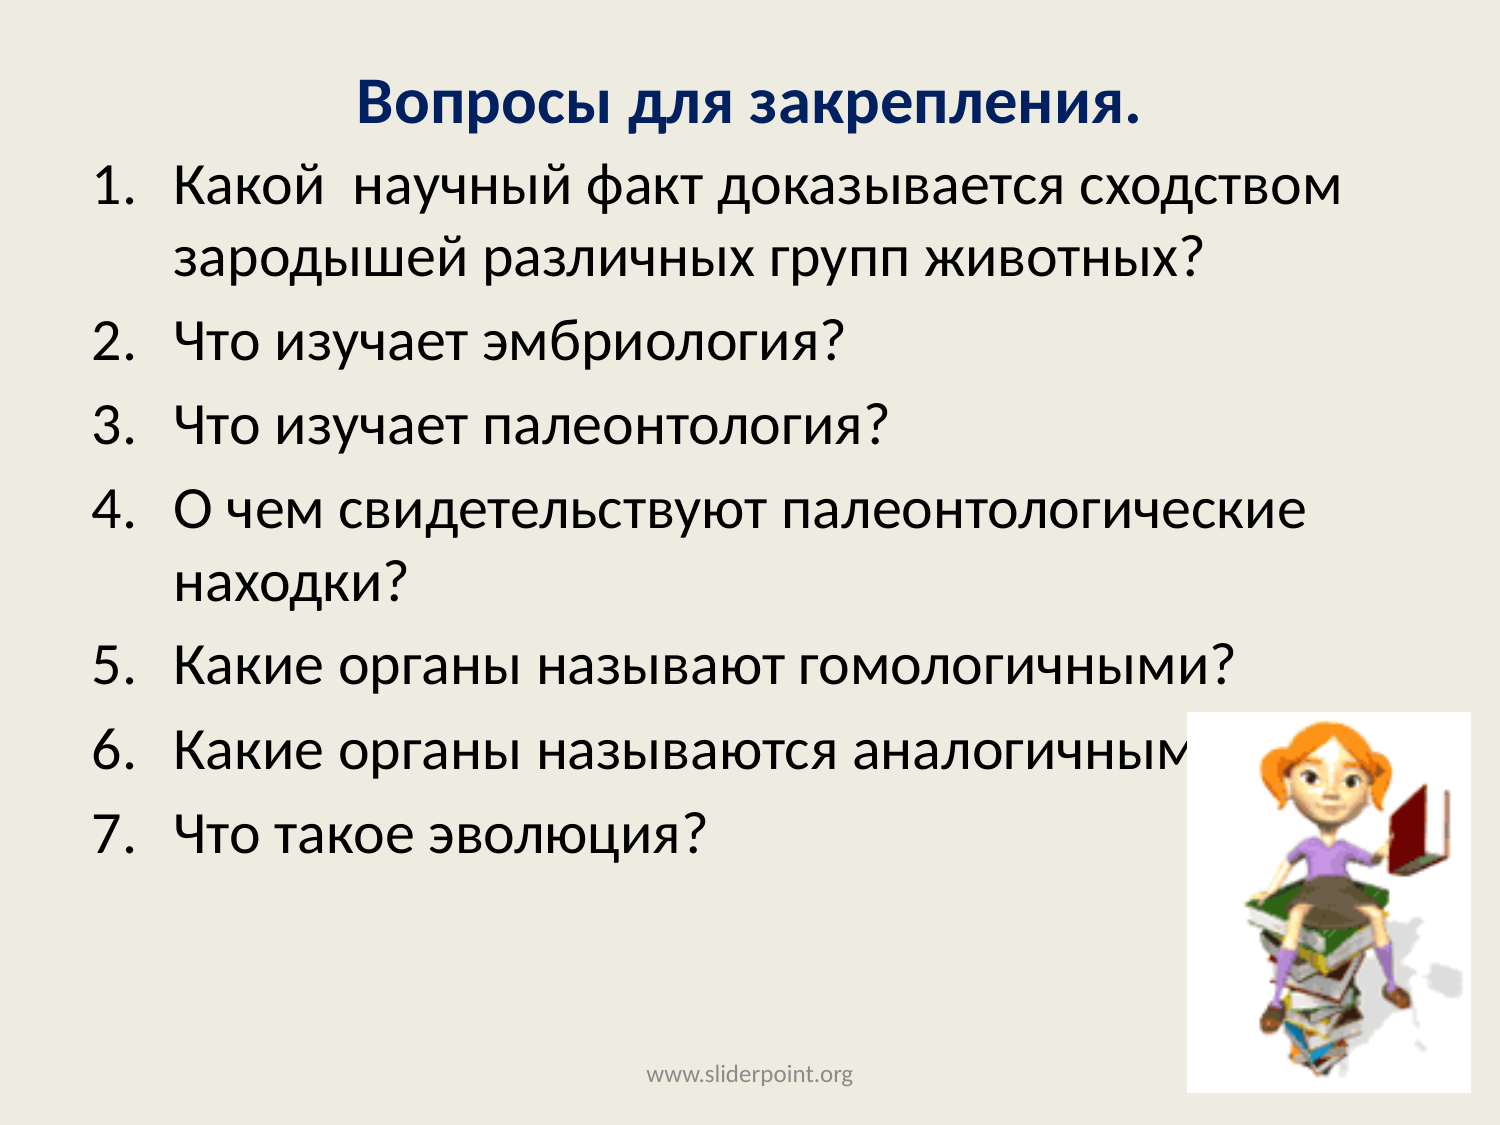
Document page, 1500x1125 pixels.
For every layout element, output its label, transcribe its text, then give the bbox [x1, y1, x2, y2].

title Вопросы для закрепления. [75, 45, 1425, 149]
footer www.sliderpoint.org [512, 1042, 988, 1103]
list Какой научный факт доказывается сходством зародышей различных групп животных? Что изучает эмбриология? Что изучает палеонтология? О чем свидетельствуют палеонтологические находки? Какие органы называют гомологичными? Какие органы называются аналогичными? Что такое эволюция? [76, 137, 1427, 880]
picture [1186, 712, 1471, 1093]
